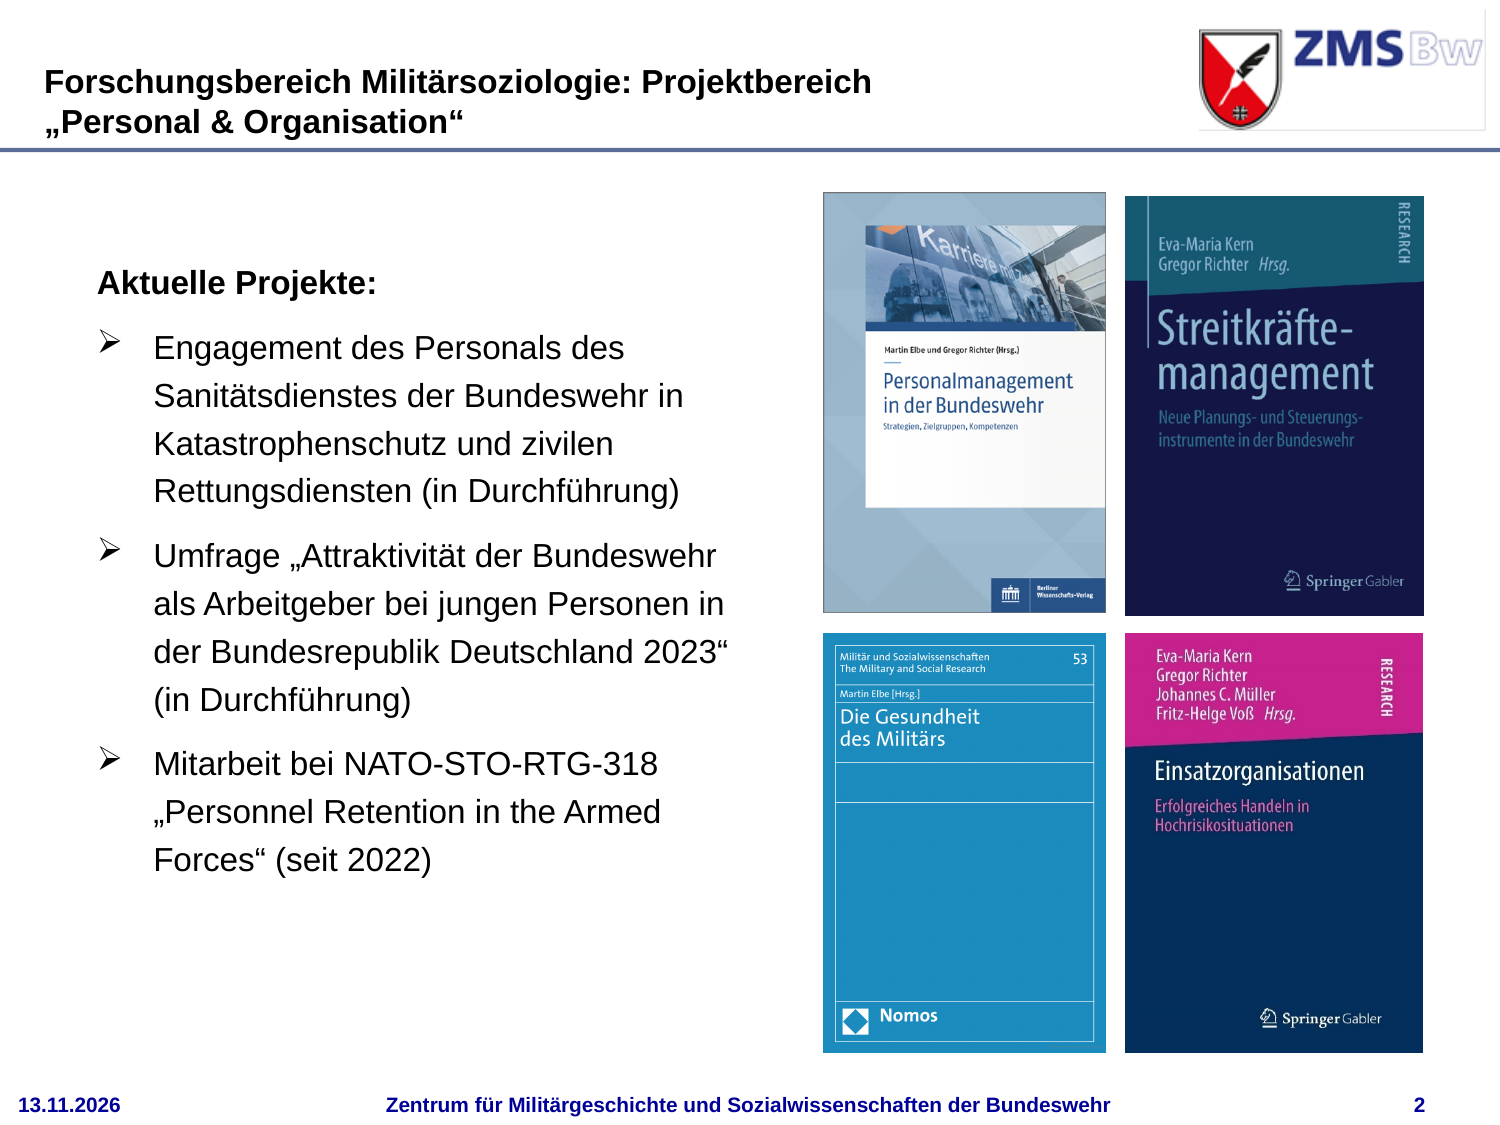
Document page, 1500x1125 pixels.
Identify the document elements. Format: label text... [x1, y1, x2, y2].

text_box Aktuelle Projekte: Engagement des Personals des Sanitätsdienstes der Bundeswehr in Katastrophenschutz und zivilen Rettungsdiensten (in Durchführung) Umfrage „Attraktivität der Bundeswehr als Arbeitgeber bei jungen Personen in der Bundesrepublik Deutschland 2023“ (in Durchführung) Mitarbeit bei NATO-STO-RTG-318 „Personnel Retention in the Armed Forces“ (seit 2022) [82, 245, 780, 886]
picture [1124, 633, 1424, 1054]
picture [822, 633, 1107, 1054]
picture [822, 192, 1107, 613]
picture [1125, 195, 1424, 616]
text_box Forschungsbereich Militärsoziologie: Projektbereich „Personal & Organisation“ [29, 52, 987, 148]
picture [1199, 9, 1487, 132]
